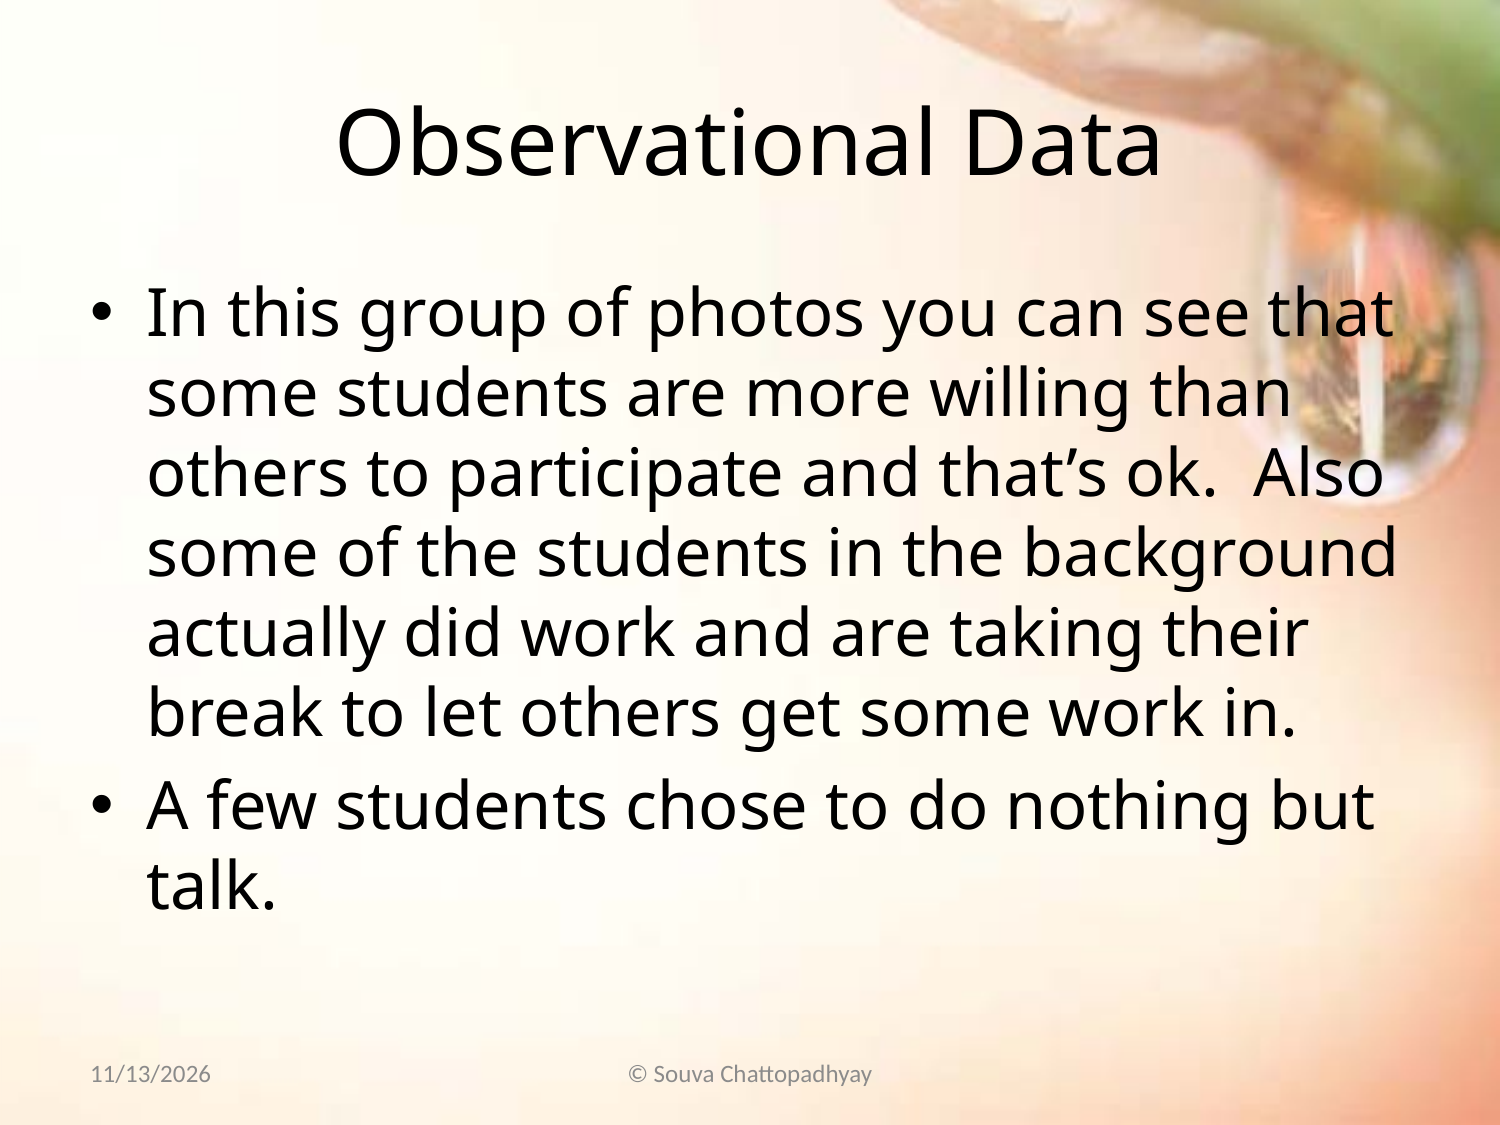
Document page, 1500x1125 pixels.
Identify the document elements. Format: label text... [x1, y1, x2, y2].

picture [0, 0, 1500, 1125]
footer © Souva Chattopadhyay [512, 1042, 988, 1103]
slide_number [75, 1042, 425, 1103]
title Observational Data [75, 45, 1425, 233]
list In this group of photos you can see that some students are more willing than others to participate and that’s ok. Also some of the students in the background actually did work and are taking their break to let others get some work in. A few students chose to do nothing but talk. [75, 262, 1425, 1005]
